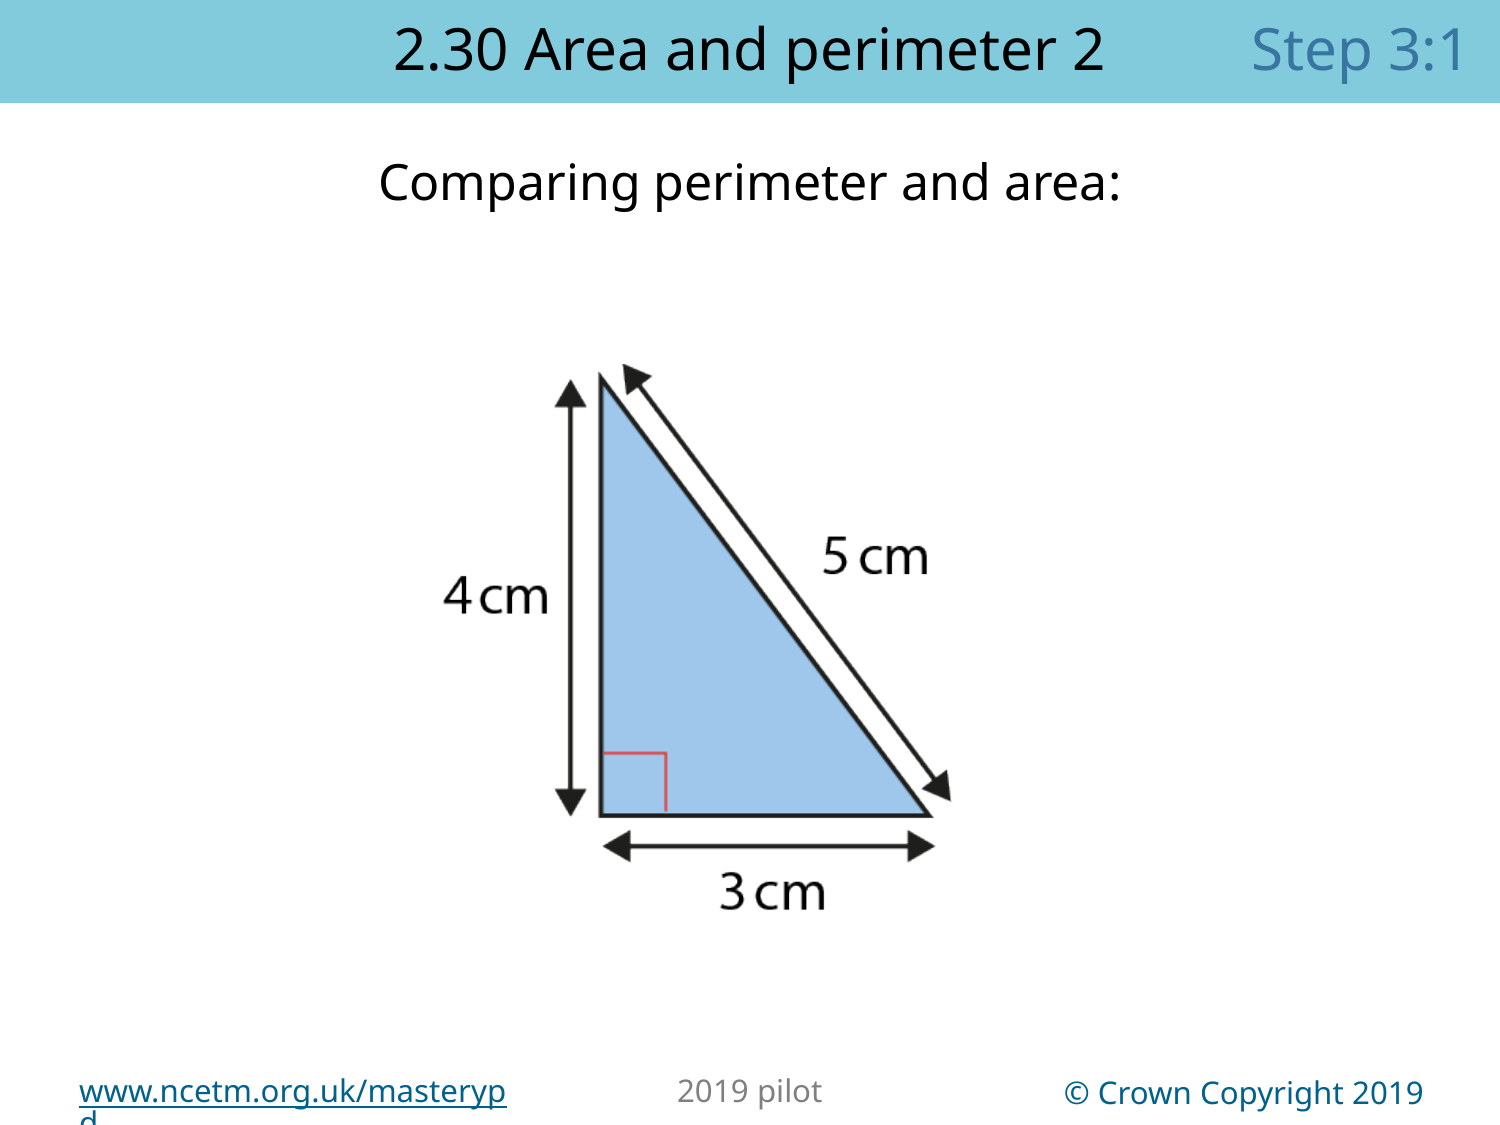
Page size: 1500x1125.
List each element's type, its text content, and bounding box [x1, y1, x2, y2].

picture [101, 364, 1399, 953]
list Step 3:1 [0, 0, 1500, 104]
text_box Comparing perimeter and area: [45, 143, 1455, 218]
